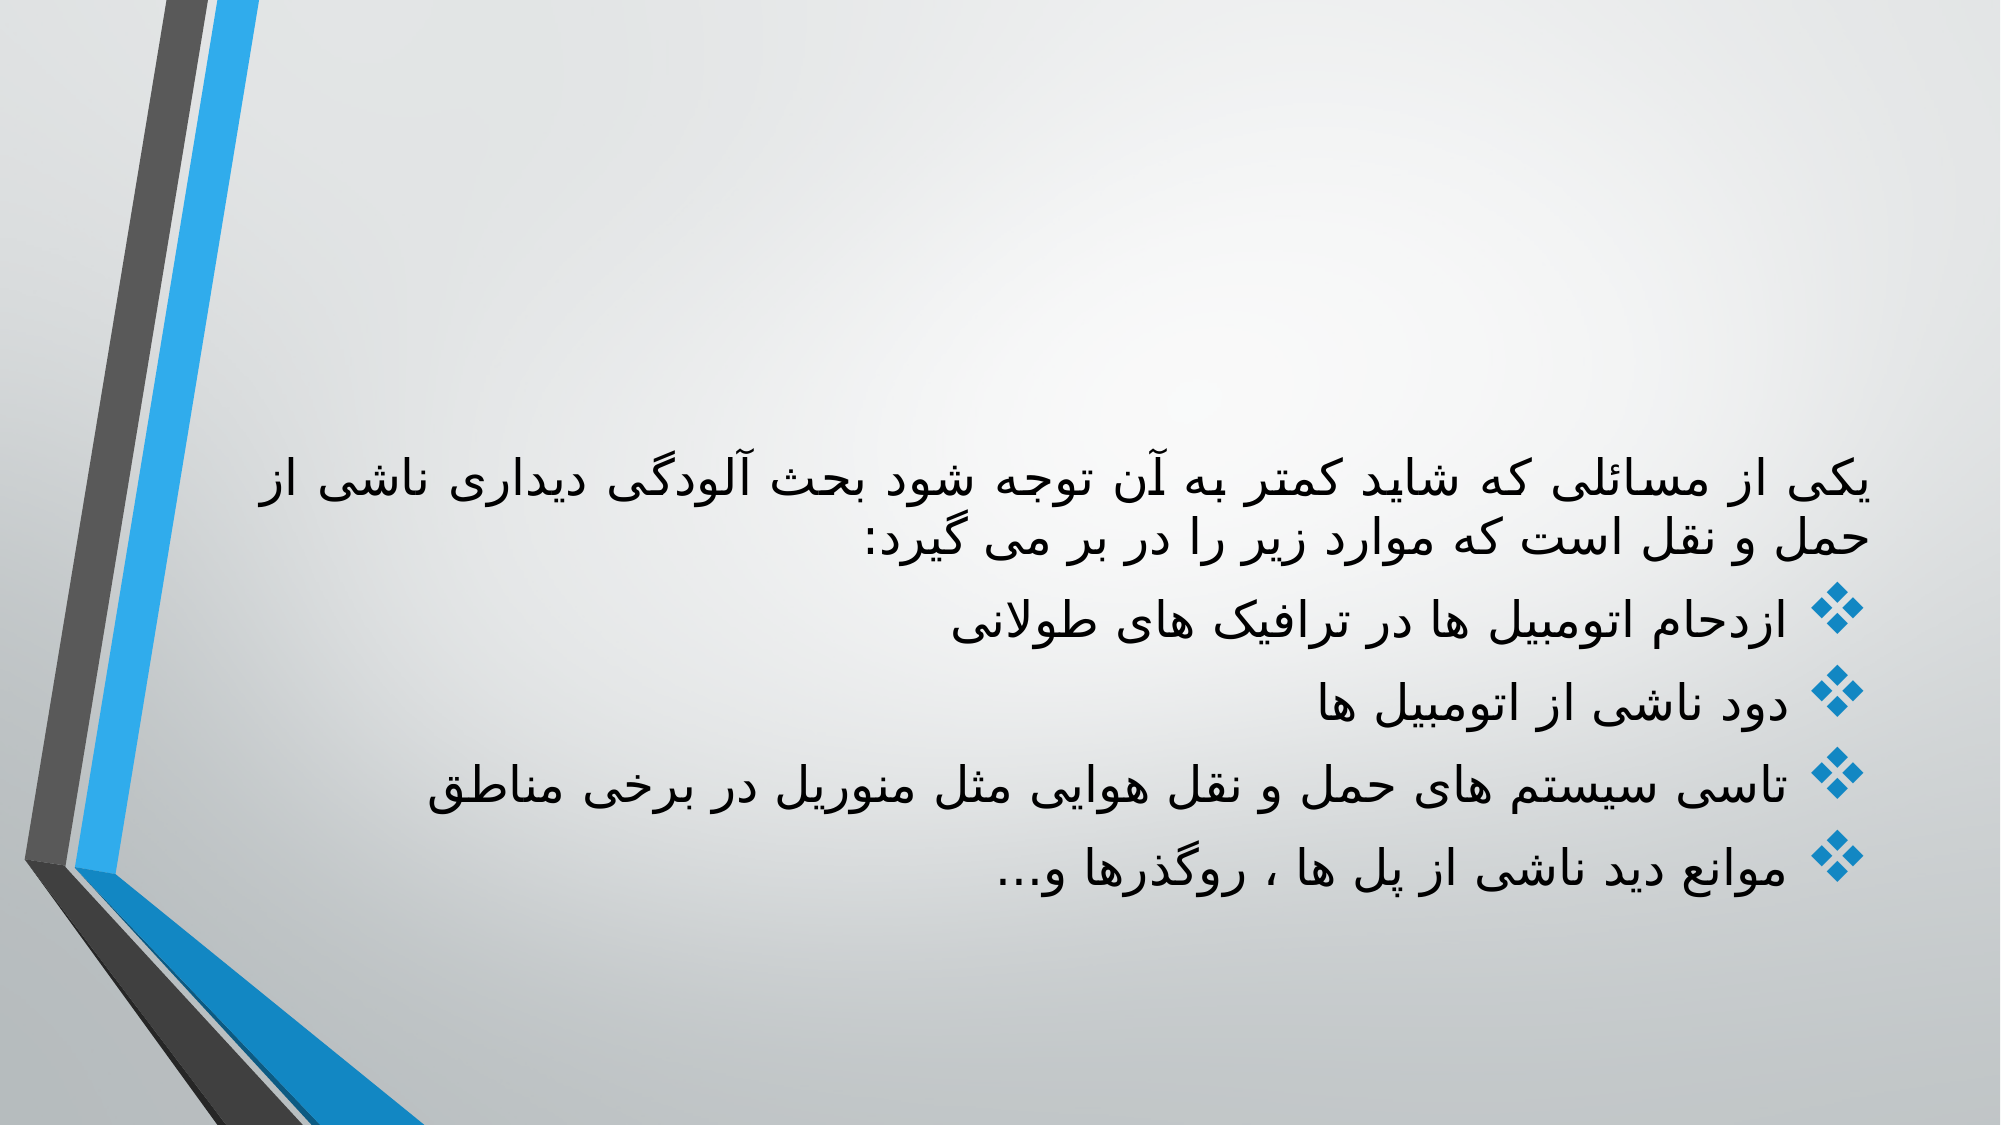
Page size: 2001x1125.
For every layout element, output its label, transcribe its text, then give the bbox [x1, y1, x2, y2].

list یکی از مسائلی که شاید کمتر به آن توجه شود بحث آلودگی دیداری ناشی از حمل و نقل است که موارد زیر را در بر می گیرد: ازدحام اتومبیل ها در ترافیک های طولانی دود ناشی از اتومبیل ها تاسی سیستم های حمل و نقل هوایی مثل منوریل در برخی مناطق موانع دید ناشی از پل ها ، روگذرها و... [243, 437, 1887, 950]
